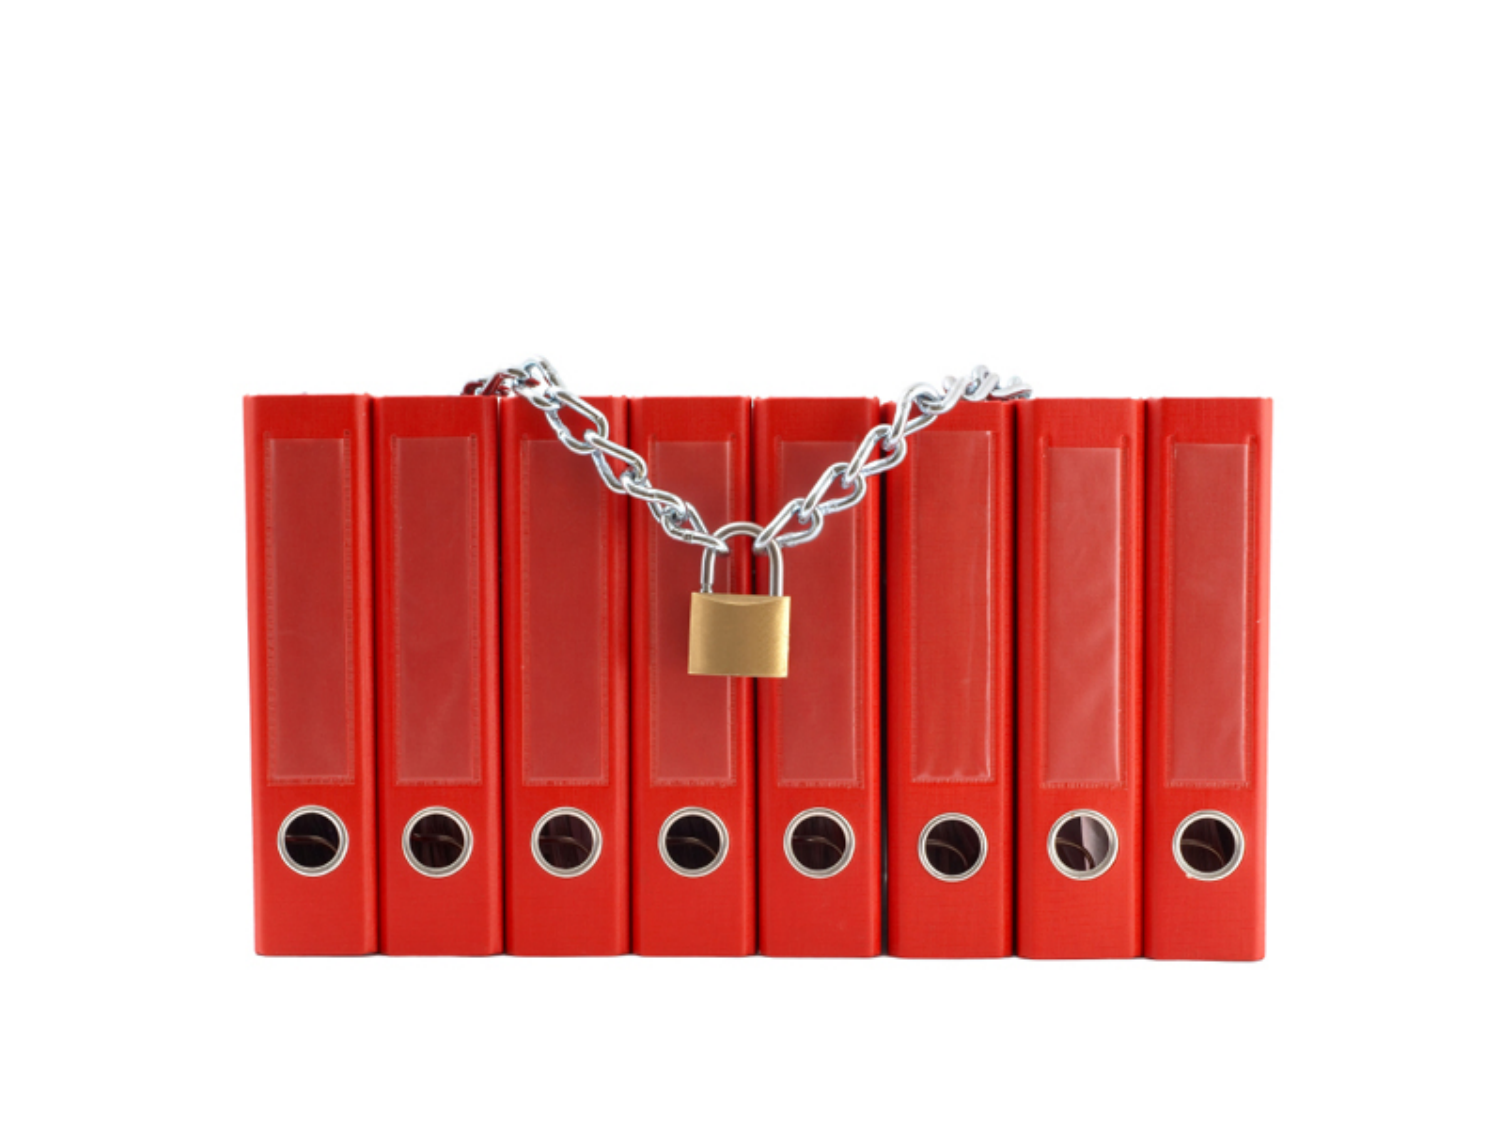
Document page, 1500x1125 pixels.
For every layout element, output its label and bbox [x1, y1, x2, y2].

list [74, 262, 1426, 1006]
